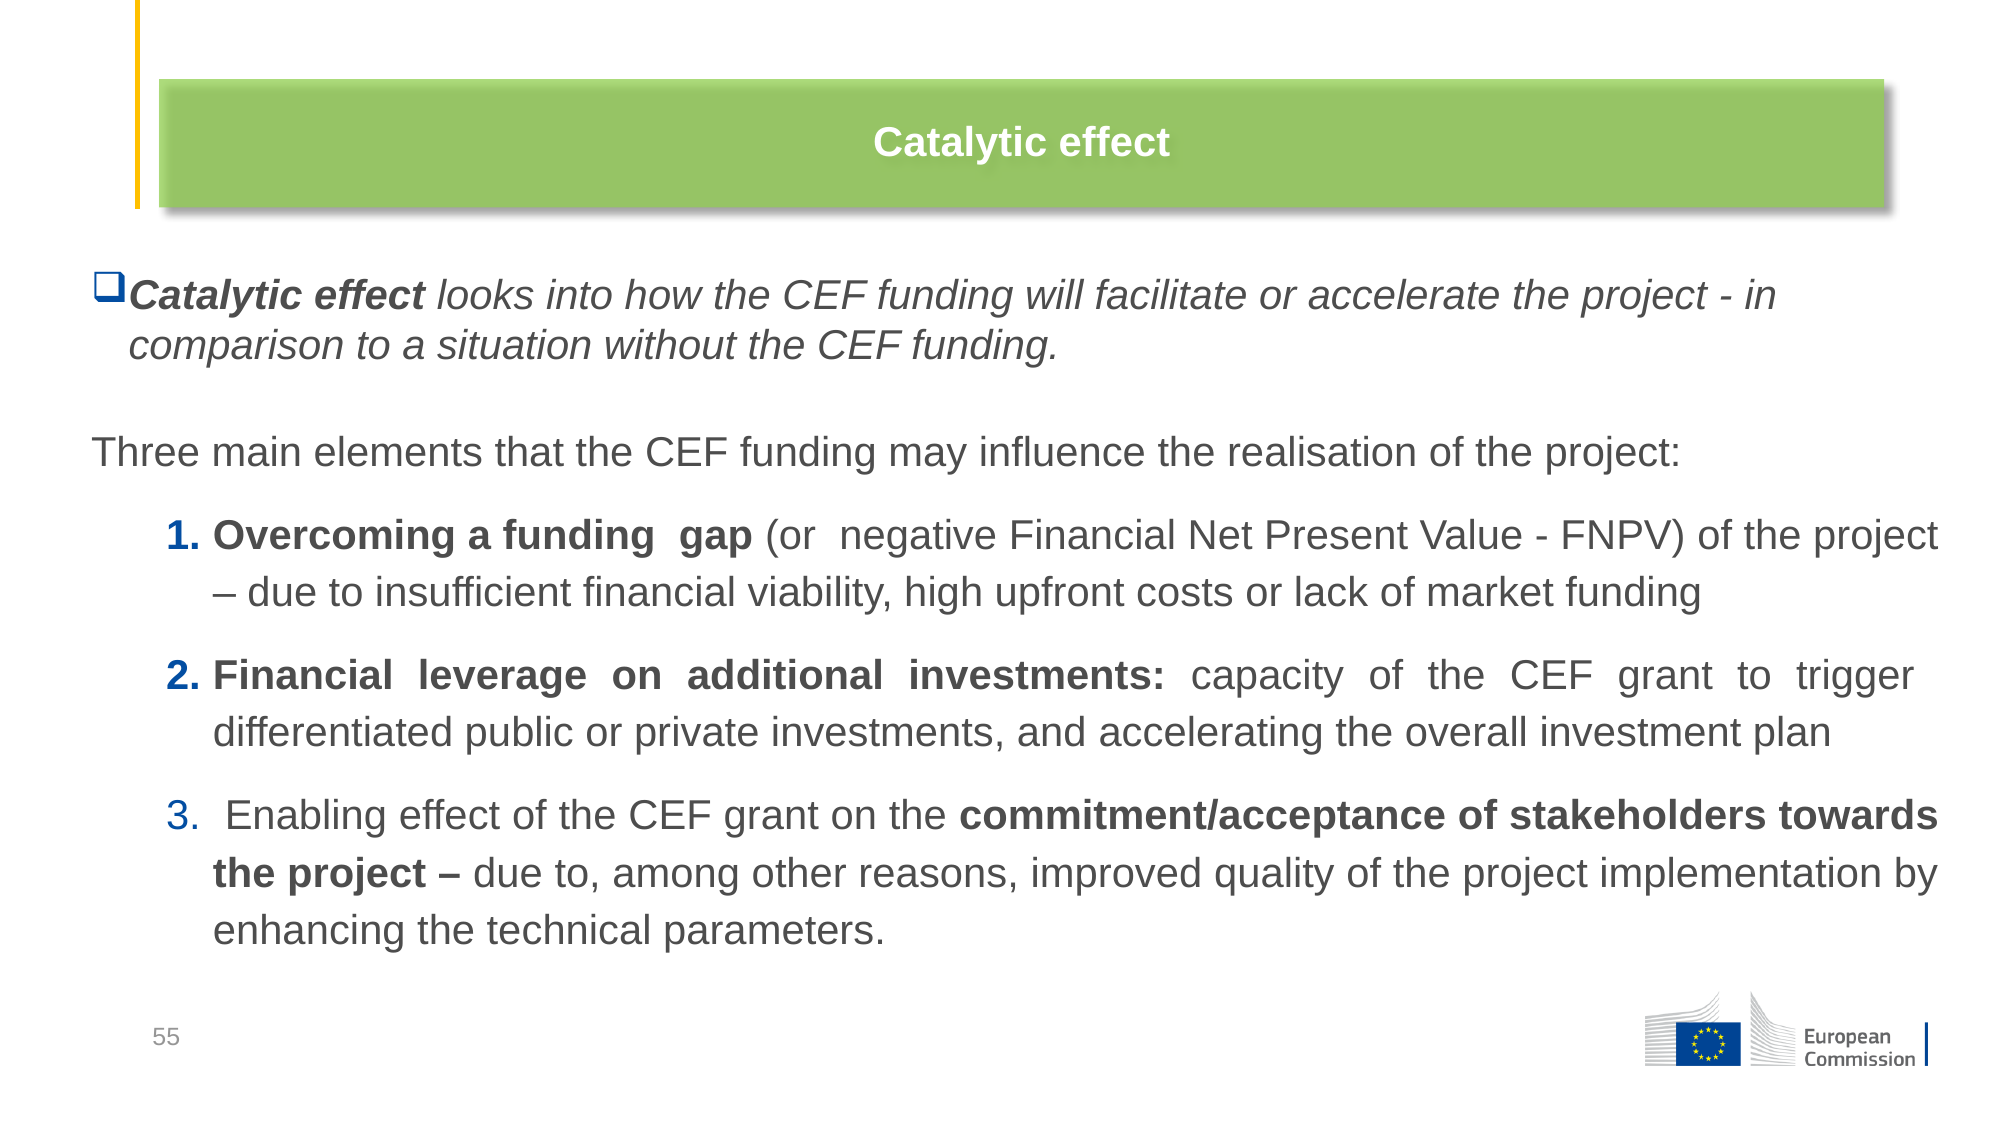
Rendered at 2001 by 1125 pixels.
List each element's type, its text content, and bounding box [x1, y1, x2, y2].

picture [1645, 1006, 1928, 1066]
title Catalytic effect [159, 79, 1885, 208]
slide_number 55 [137, 1005, 588, 1066]
list Catalytic effect looks into how the CEF funding will facilitate or accelerate the project - in comparison to a situation without the CEF funding. Three main elements that the CEF funding may influence the realisation of the project: Overcoming a funding gap (or negative Financial Net Present Value - FNPV) of the project – due to insufficient financial viability, high upfront costs or lack of market funding Financial leverage on additional investments: capacity of the CEF grant to trigger differentiated public or private investments, and accelerating the overall investment plan Enabling effect of the CEF grant on the commitment/acceptance of stakeholders towards the project – due to, among other reasons, improved quality of the project implementation by enhancing the technical parameters. [76, 260, 1978, 1006]
